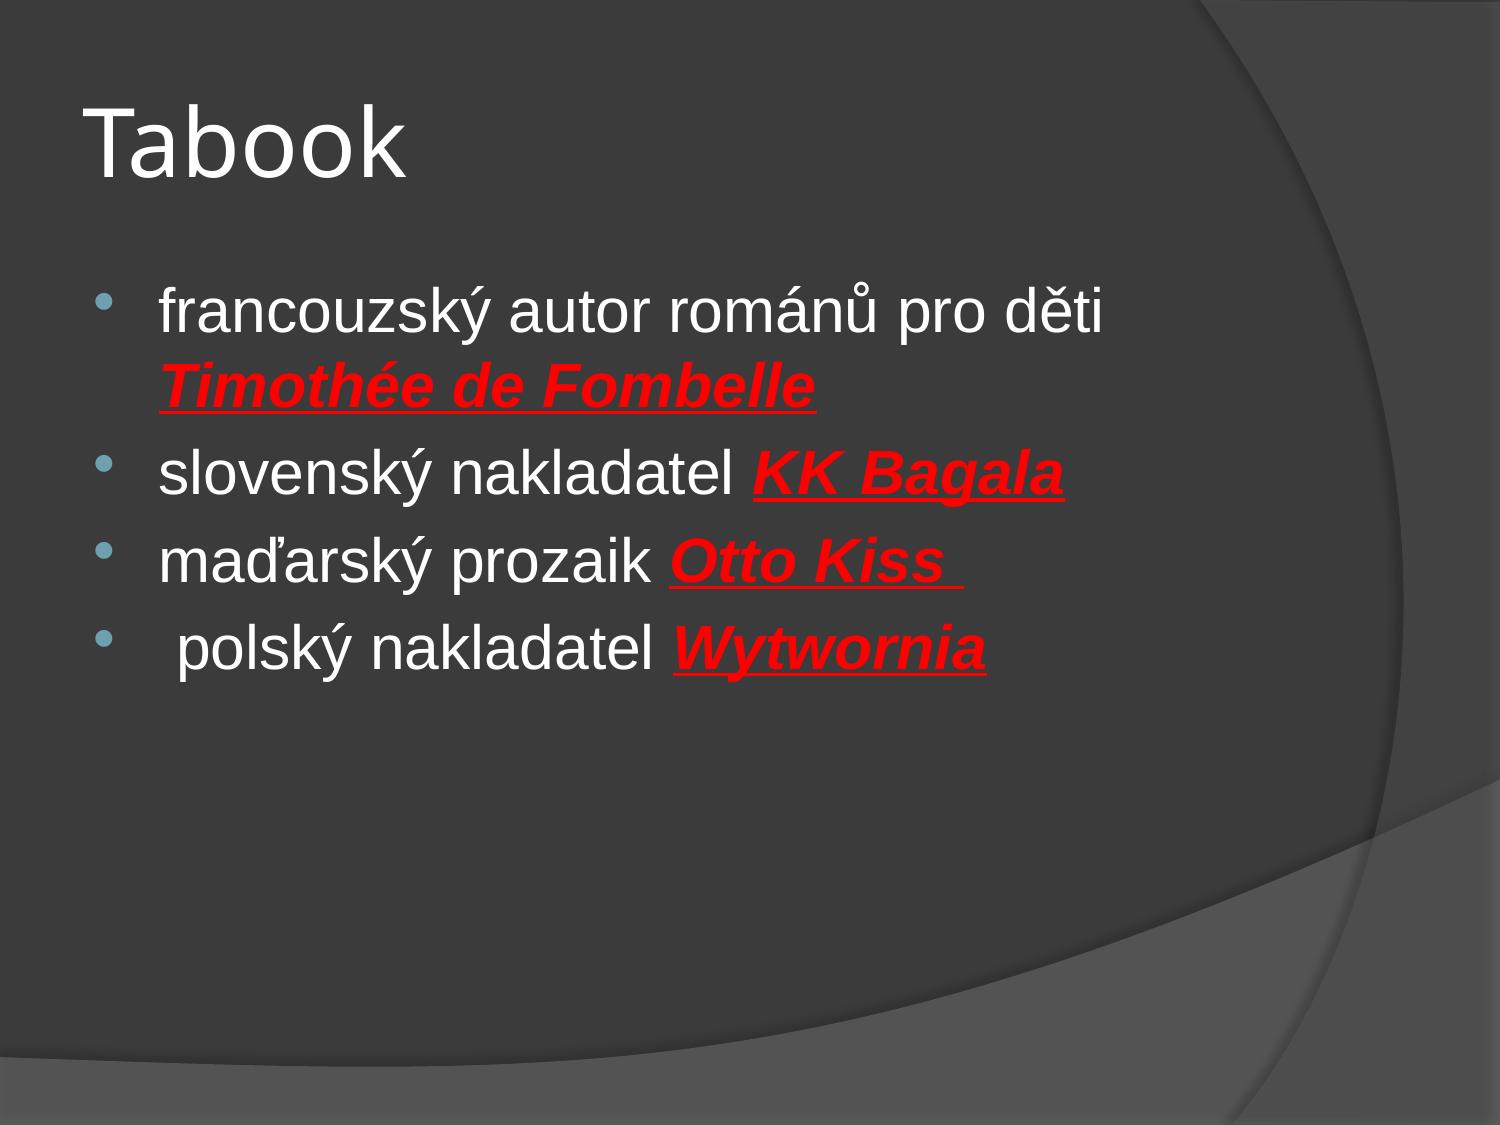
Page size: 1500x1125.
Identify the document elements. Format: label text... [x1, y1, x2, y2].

title Tabook [75, 45, 1300, 233]
list francouzský autor románů pro děti Timothée de Fombelle slovenský nakladatel KK Bagala maďarský prozaik Otto Kiss polský nakladatel Wytwornia [75, 262, 1300, 1005]
